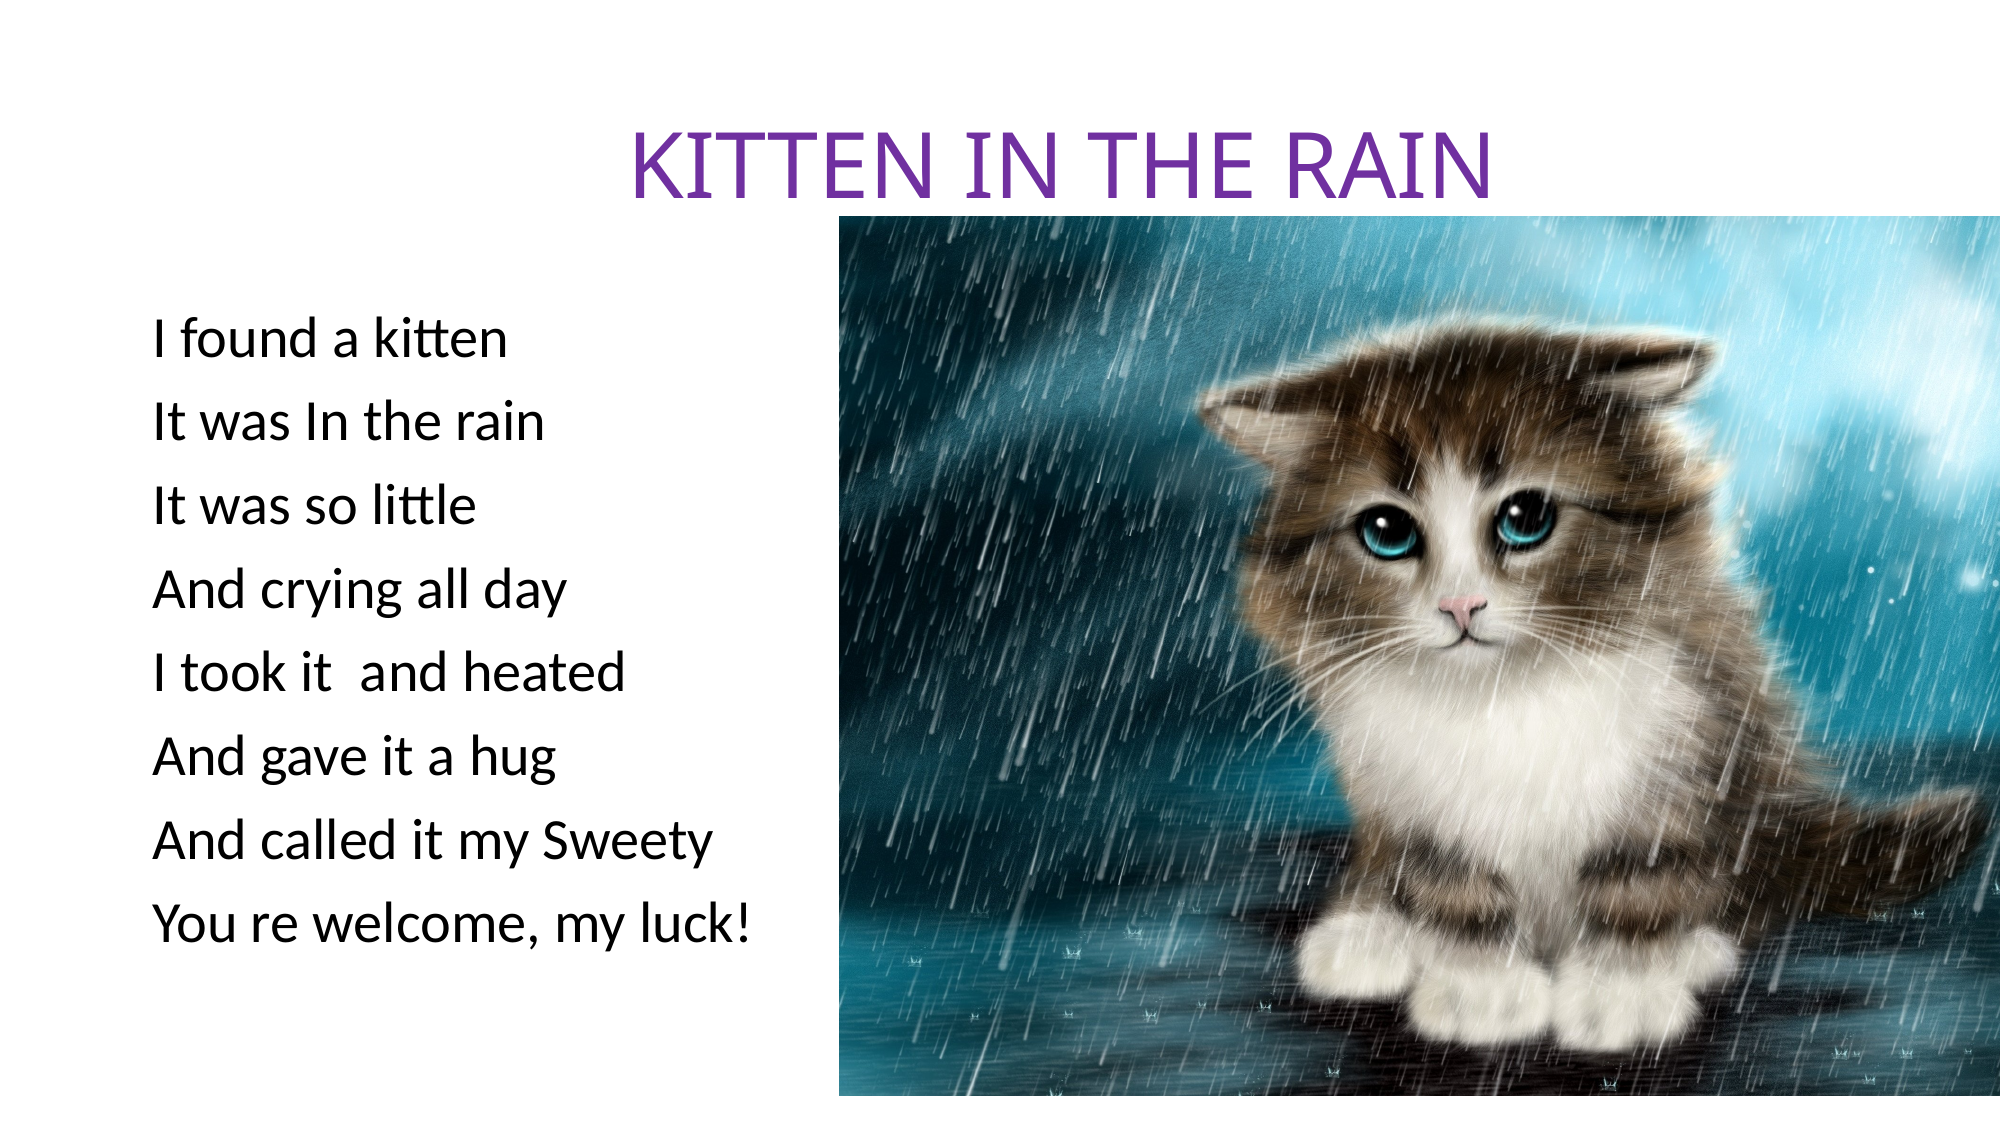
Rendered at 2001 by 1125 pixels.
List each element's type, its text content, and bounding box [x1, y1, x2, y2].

picture [839, 216, 2000, 1096]
title KITTEN IN THE RAIN [137, 59, 1863, 278]
picture [1072, 216, 1084, 222]
list I found a kitten It was In the rain It was so little And crying all day I took it and heated And gave it a hug And called it my Sweety You re welcome, my luck! [137, 299, 839, 1014]
